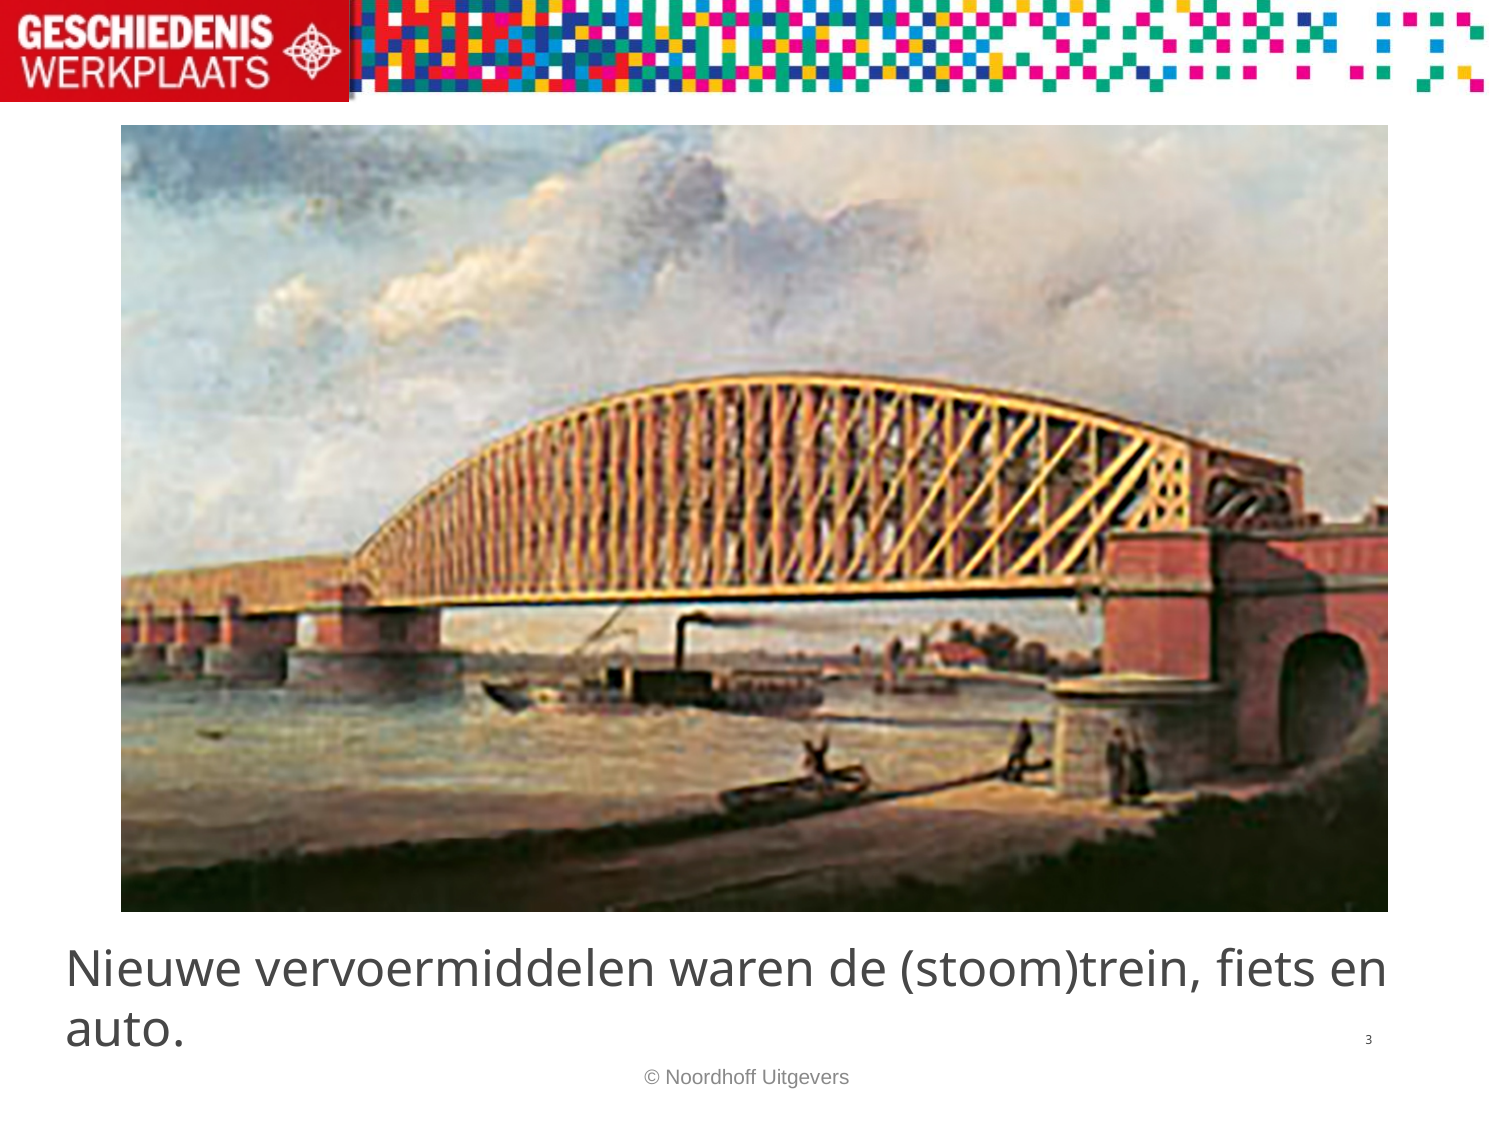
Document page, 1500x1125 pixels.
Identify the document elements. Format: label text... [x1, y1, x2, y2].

text_box Nieuwe vervoermiddelen waren de (stoom)trein, fiets en auto. [64, 928, 1436, 1012]
picture [0, 0, 1500, 1125]
slide_number 3 [1325, 1025, 1388, 1063]
text_box © Noordhoff Uitgevers [512, 1045, 988, 1106]
